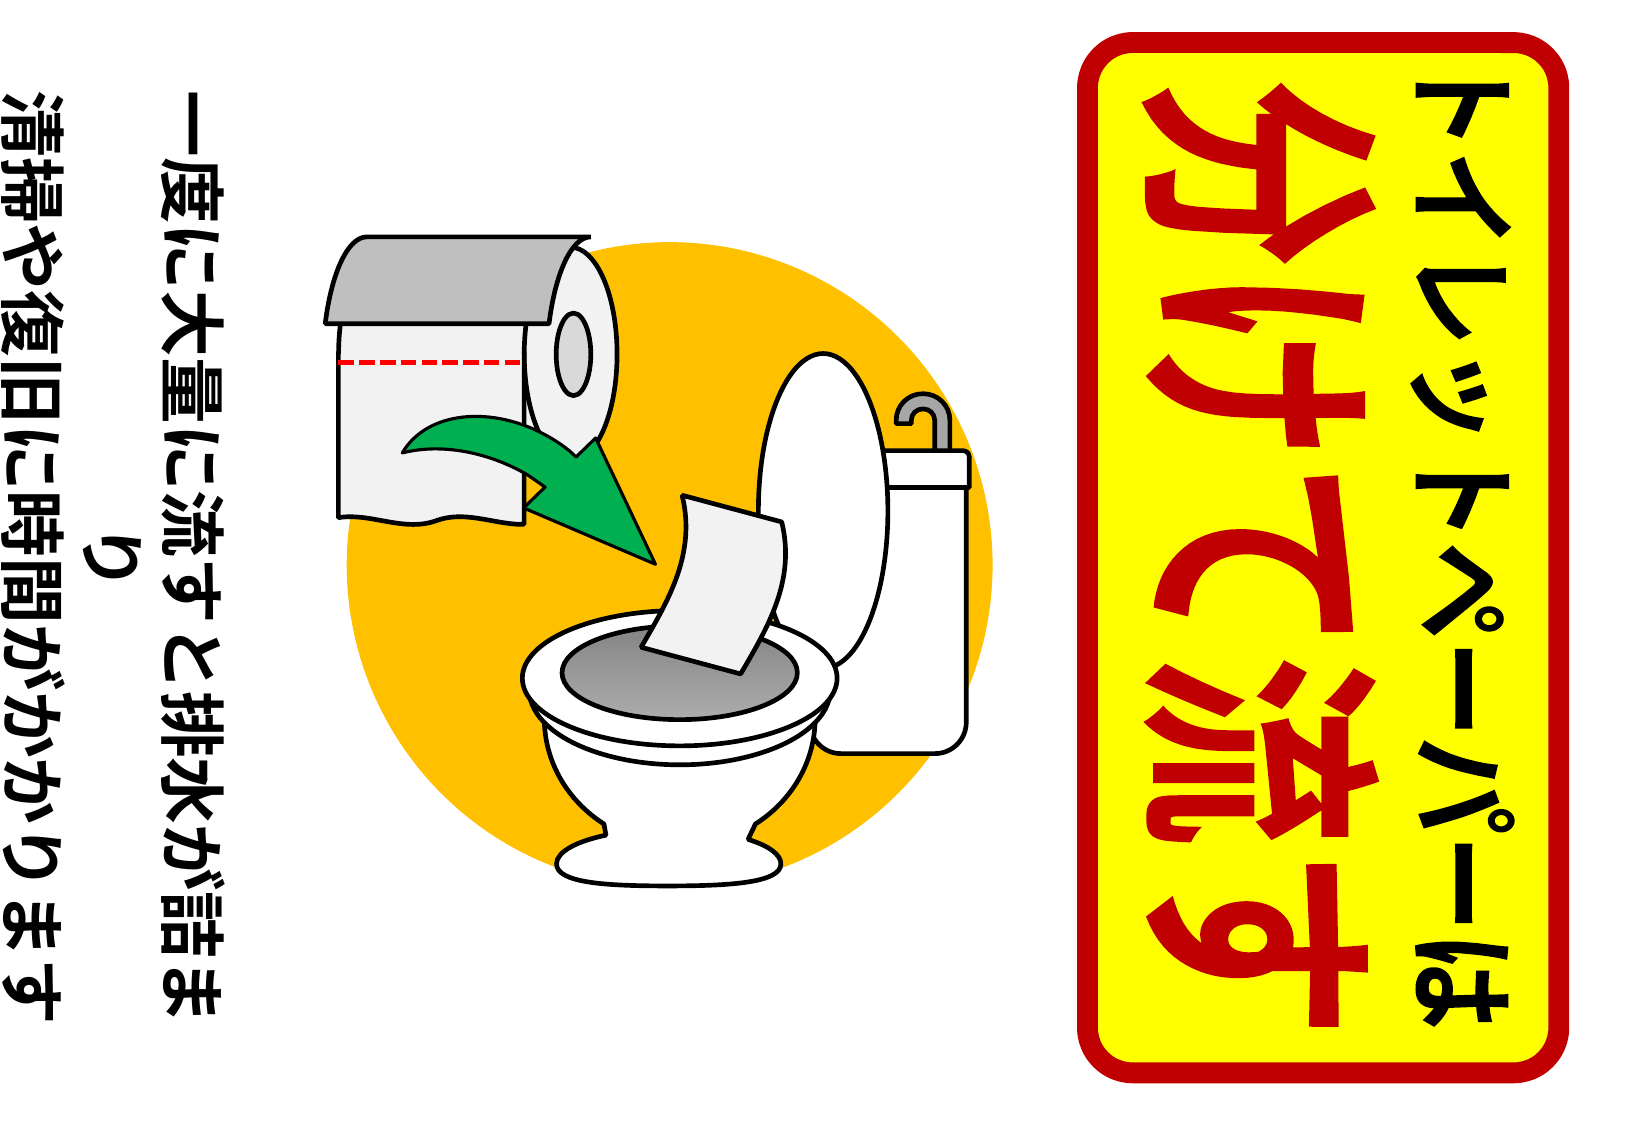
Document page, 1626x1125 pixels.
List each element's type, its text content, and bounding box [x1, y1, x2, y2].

text_box [1085, 40, 1561, 1075]
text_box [324, 236, 993, 889]
text_box 一度に大量に流すと排水が詰まり 清掃や復旧に時間がかかります [49, 42, 242, 1073]
